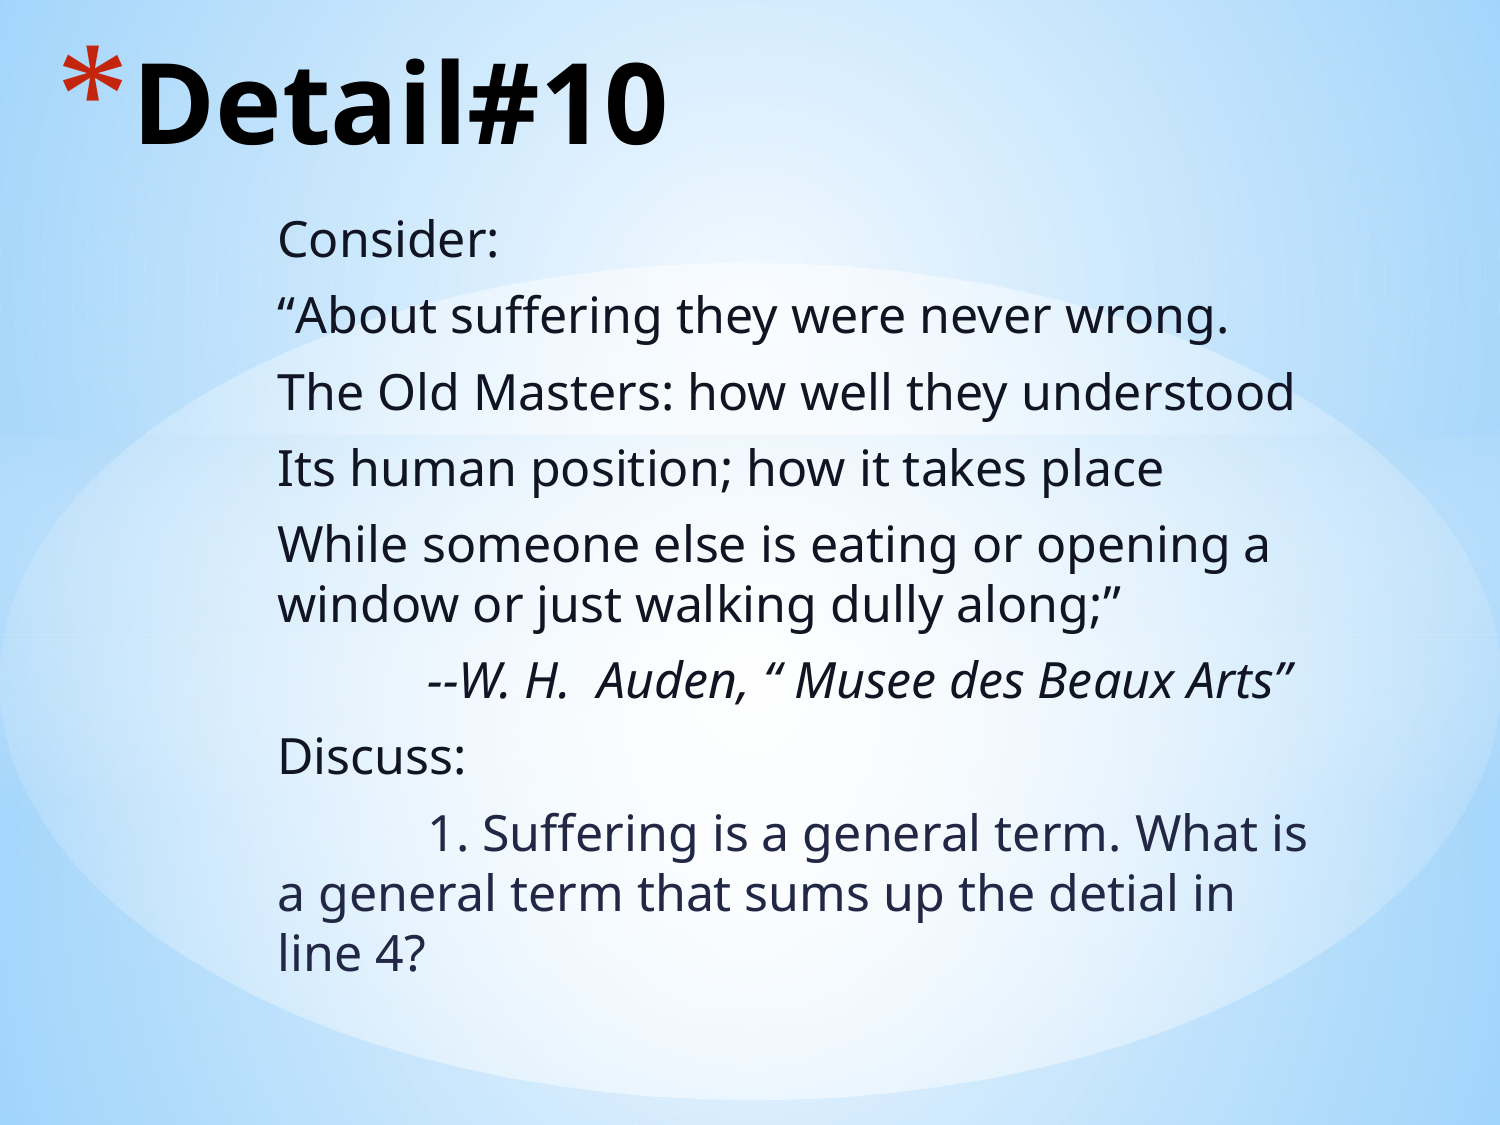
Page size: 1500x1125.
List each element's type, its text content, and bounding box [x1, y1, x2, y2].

title Detail#10 [12, 24, 1300, 163]
subtitle Consider: “About suffering they were never wrong. The Old Masters: how well they understood Its human position; how it takes place While someone else is eating or opening a window or just walking dully along;” --W. H. Auden, “ Musee des Beaux Arts” Discuss: 1. Suffering is a general term. What is a general term that sums up the detial in line 4? [262, 200, 1350, 1000]
